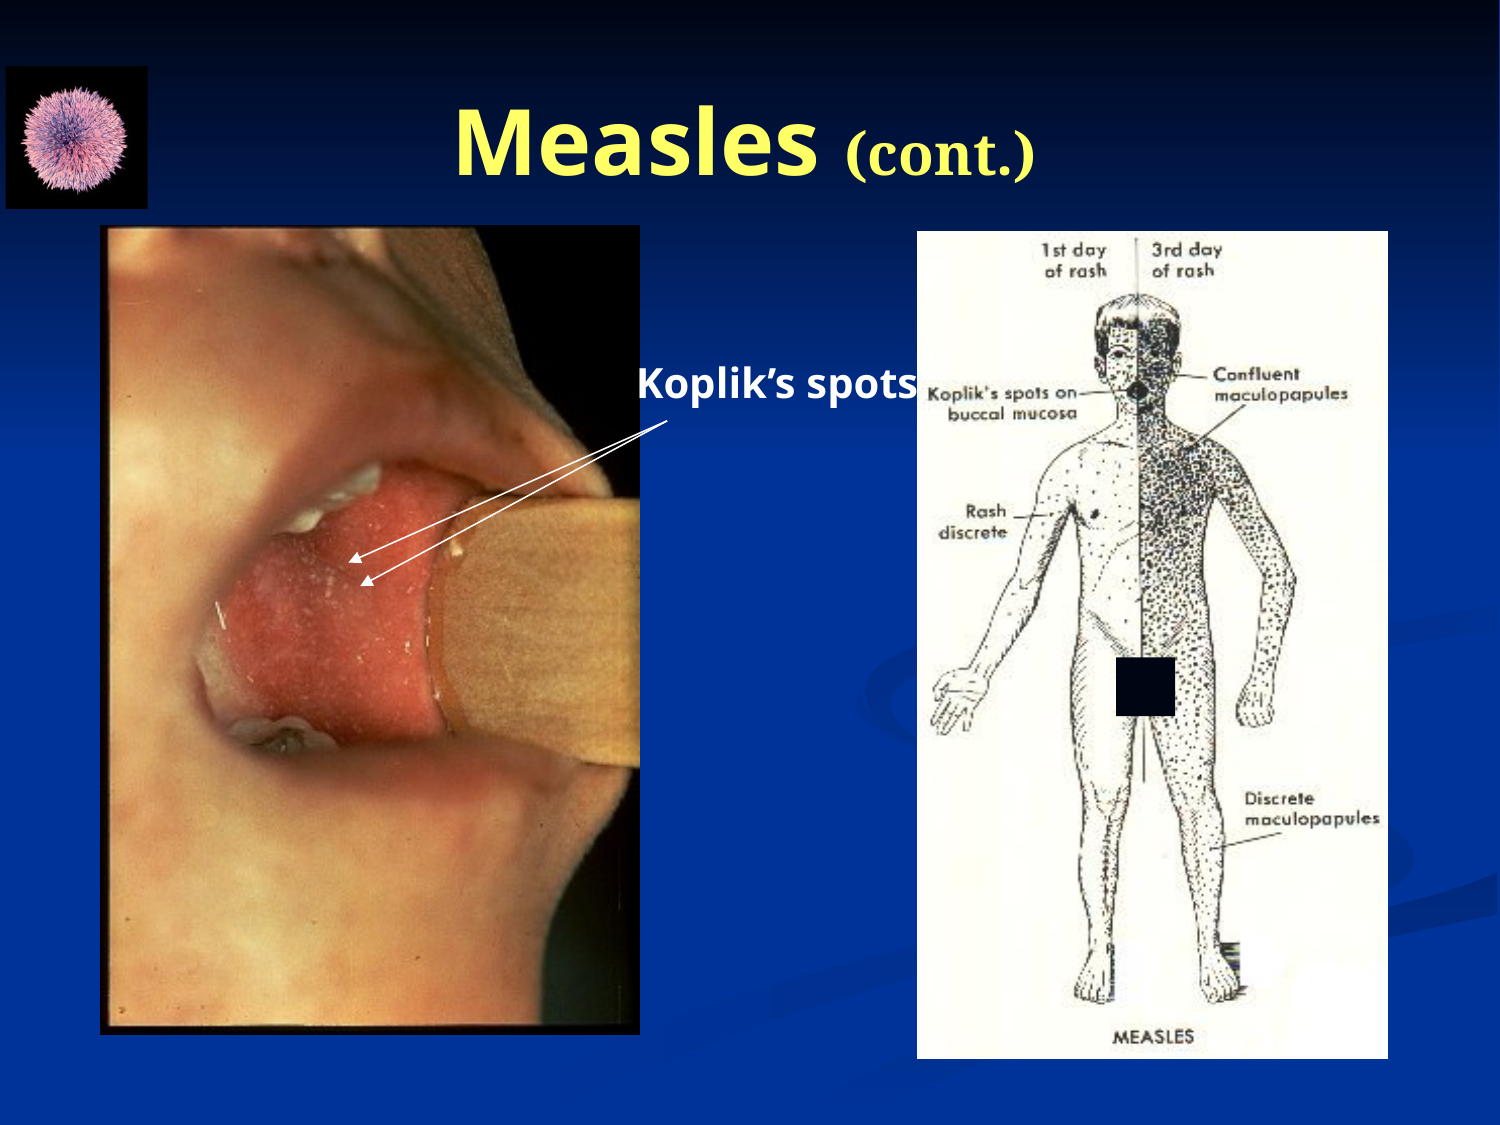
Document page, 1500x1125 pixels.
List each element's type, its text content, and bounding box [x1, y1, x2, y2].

picture [100, 225, 640, 1036]
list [917, 231, 1388, 1059]
picture [5, 66, 148, 209]
text_box Koplik’s spots [643, 348, 912, 414]
title Measles (cont.) [159, 44, 1353, 233]
